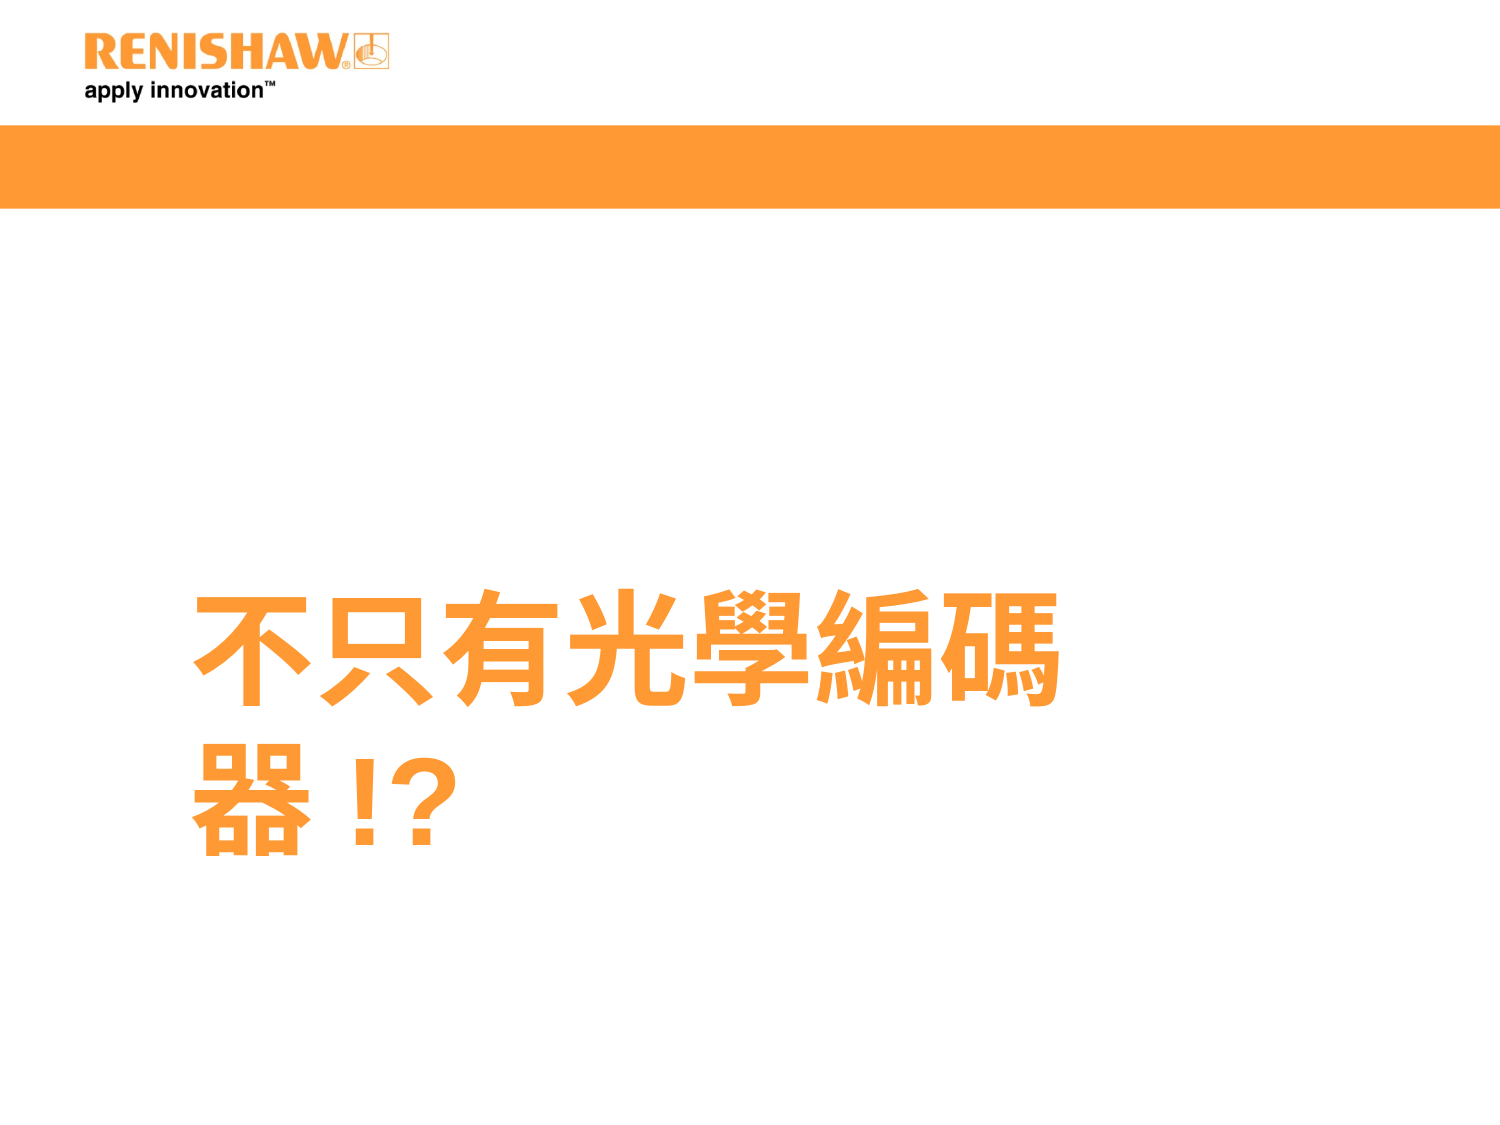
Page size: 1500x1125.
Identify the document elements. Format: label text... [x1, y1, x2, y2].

picture [83, 30, 390, 104]
title 不只有光學編碼器!? [174, 562, 1350, 725]
